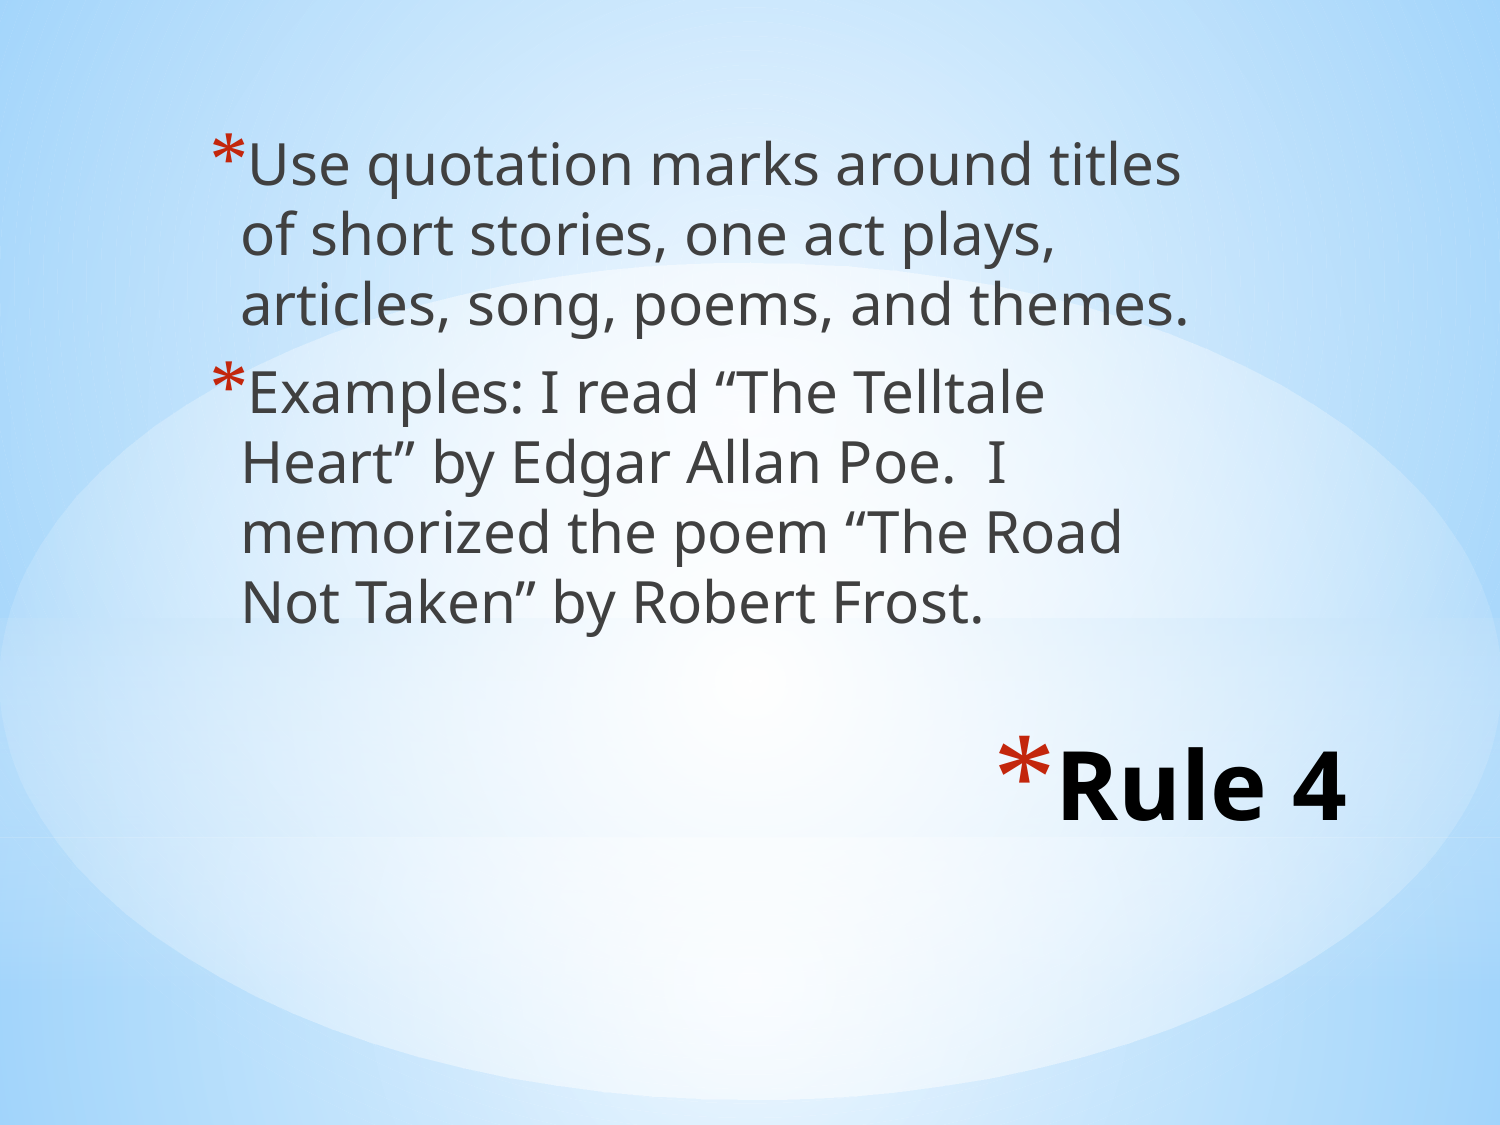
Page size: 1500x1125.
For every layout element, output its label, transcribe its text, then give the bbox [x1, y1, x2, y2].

title Rule 4 [294, 717, 1363, 905]
list Use quotation marks around titles of short stories, one act plays, articles, song, poems, and themes. Examples: I read “The Telltale Heart” by Edgar Allan Poe. I memorized the poem “The Road Not Taken” by Robert Frost. [187, 120, 1238, 690]
